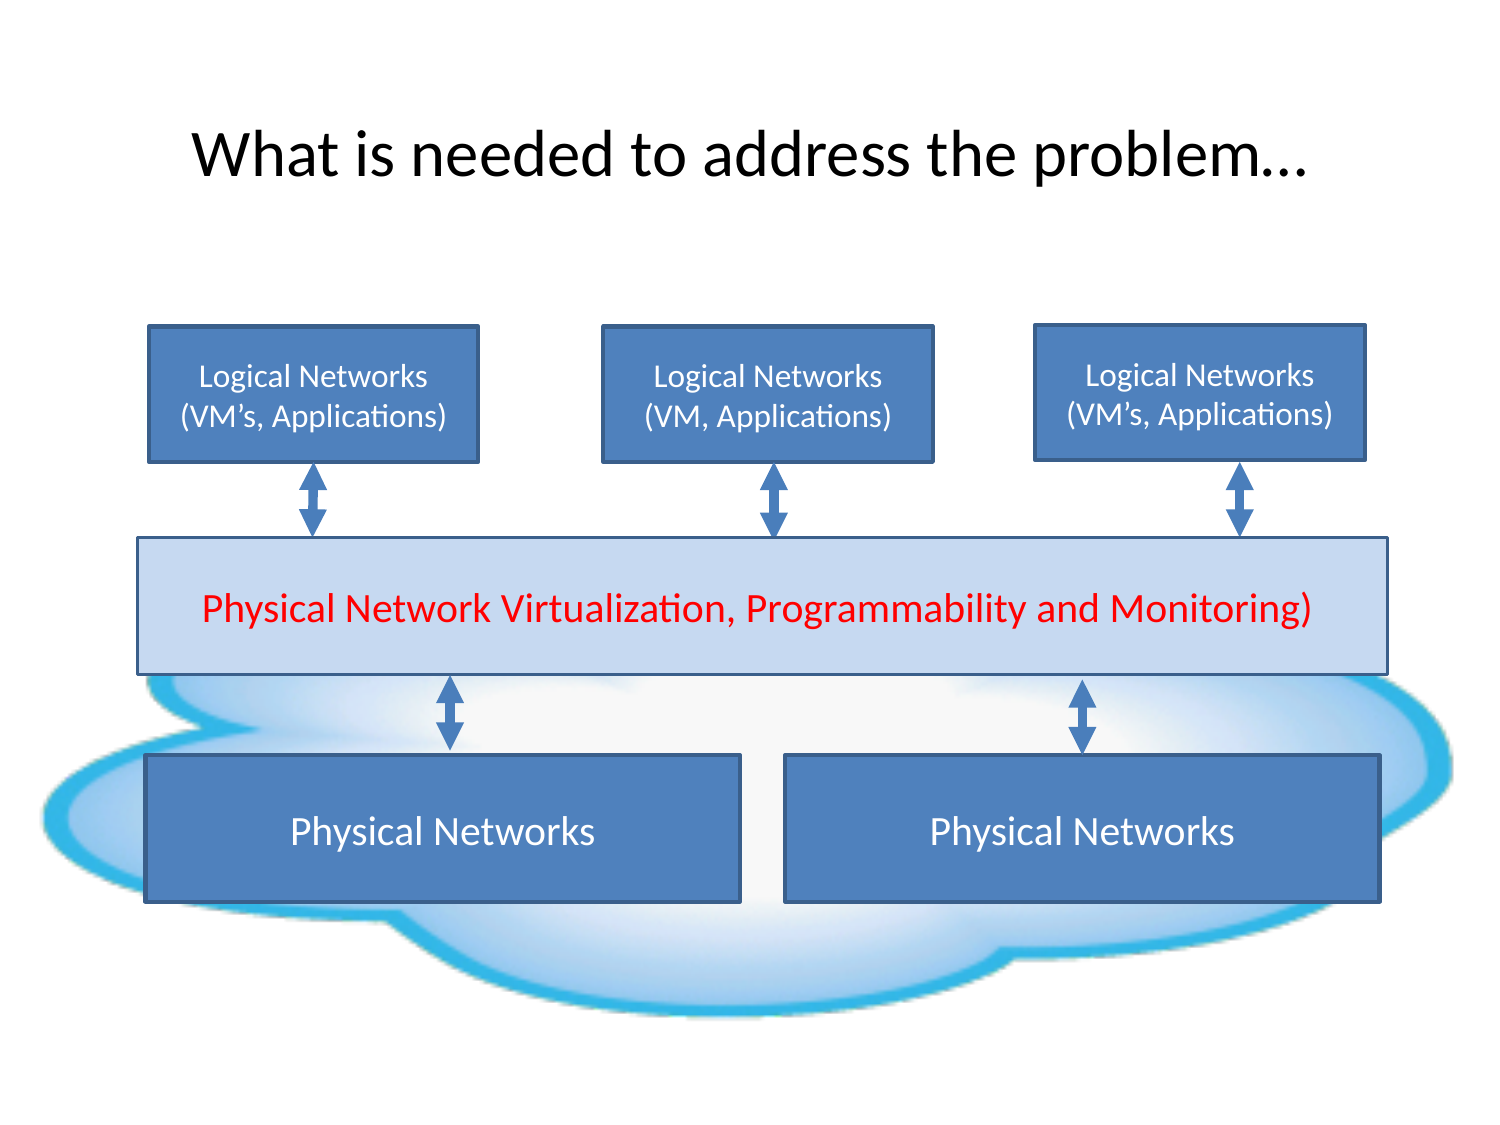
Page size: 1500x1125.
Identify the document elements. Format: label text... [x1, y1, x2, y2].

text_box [24, 537, 1476, 1026]
text_box Logical Networks (VM’s, Applications) [1033, 323, 1367, 462]
text_box Logical Networks (VM’s, Applications) [147, 324, 480, 464]
title What is needed to address the problem… [75, 24, 1425, 275]
text_box Logical Networks (VM, Applications) [601, 324, 935, 464]
